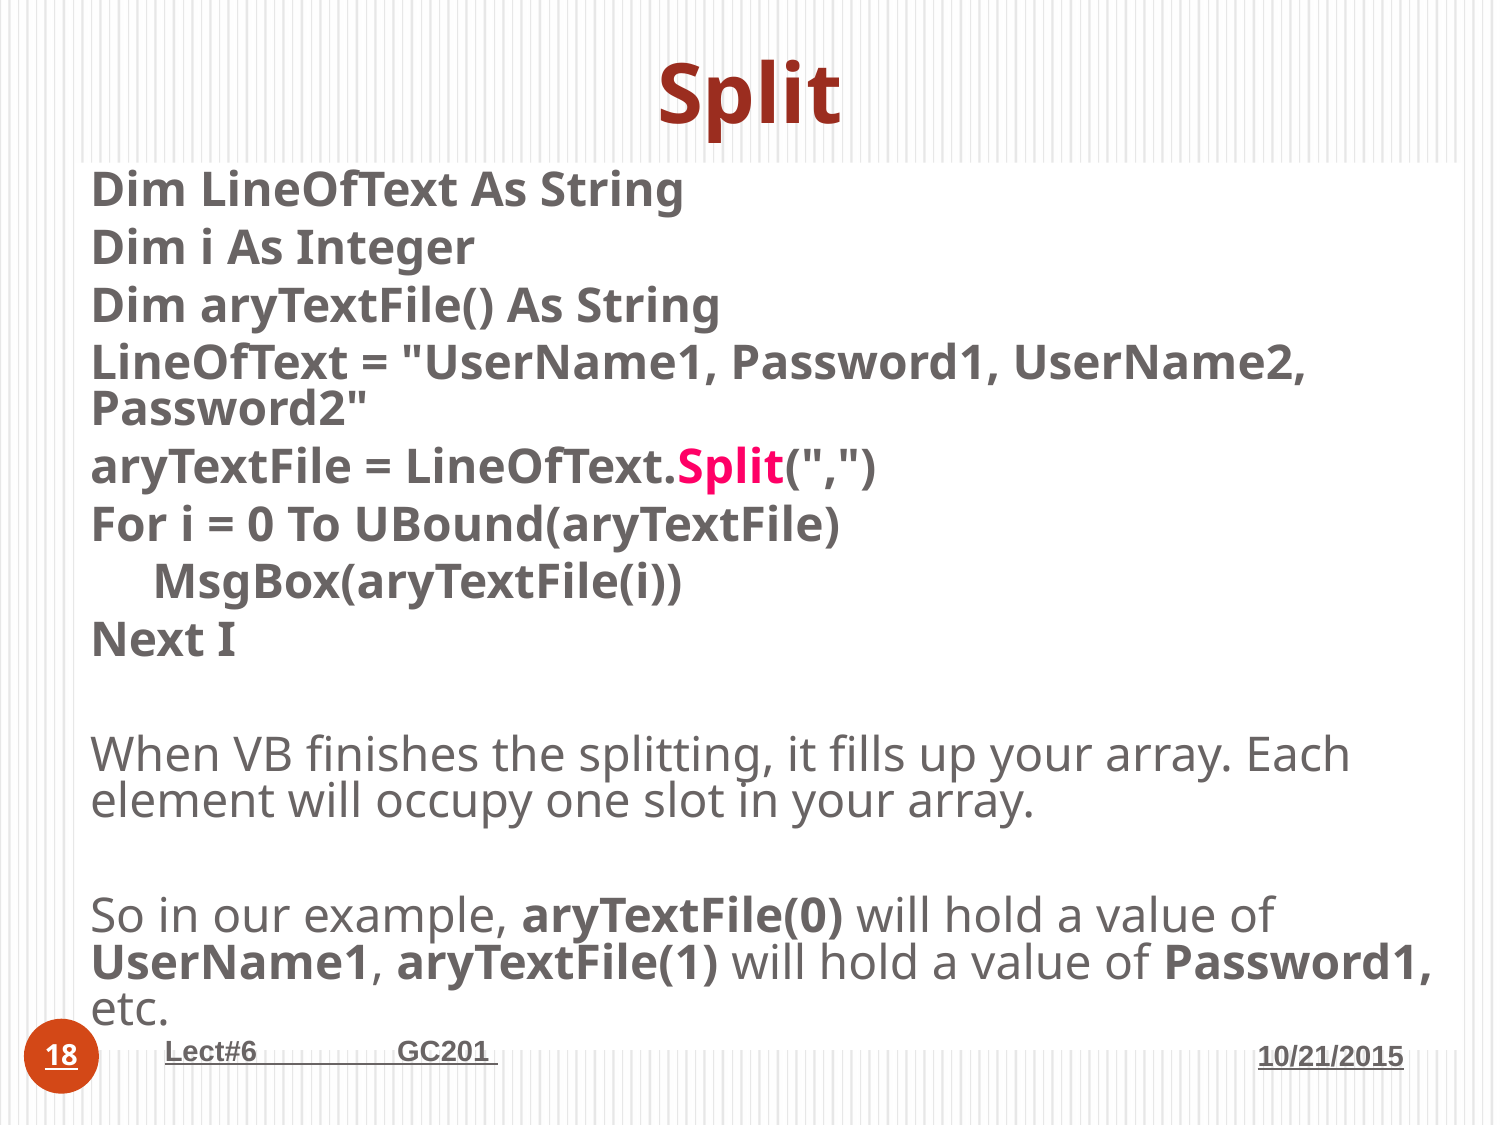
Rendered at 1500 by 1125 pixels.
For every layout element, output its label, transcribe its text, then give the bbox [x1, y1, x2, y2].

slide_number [1012, 1015, 1419, 1094]
slide_number 18 [23, 1018, 99, 1094]
footer Lect#6 GC201 [150, 1012, 800, 1088]
subtitle Dim LineOfText As String Dim i As Integer Dim aryTextFile() As String LineOfText = "UserName1, Password1, UserName2, Password2" aryTextFile = LineOfText.Split(",") For i = 0 To UBound(aryTextFile) MsgBox(aryTextFile(i)) Next I When VB finishes the splitting, it fills up your array. Each element will occupy one slot in your array. So in our example, aryTextFile(0) will hold a value of UserName1, aryTextFile(1) will hold a value of Password1, etc. [74, 162, 1463, 1051]
title Split [74, 0, 1426, 188]
